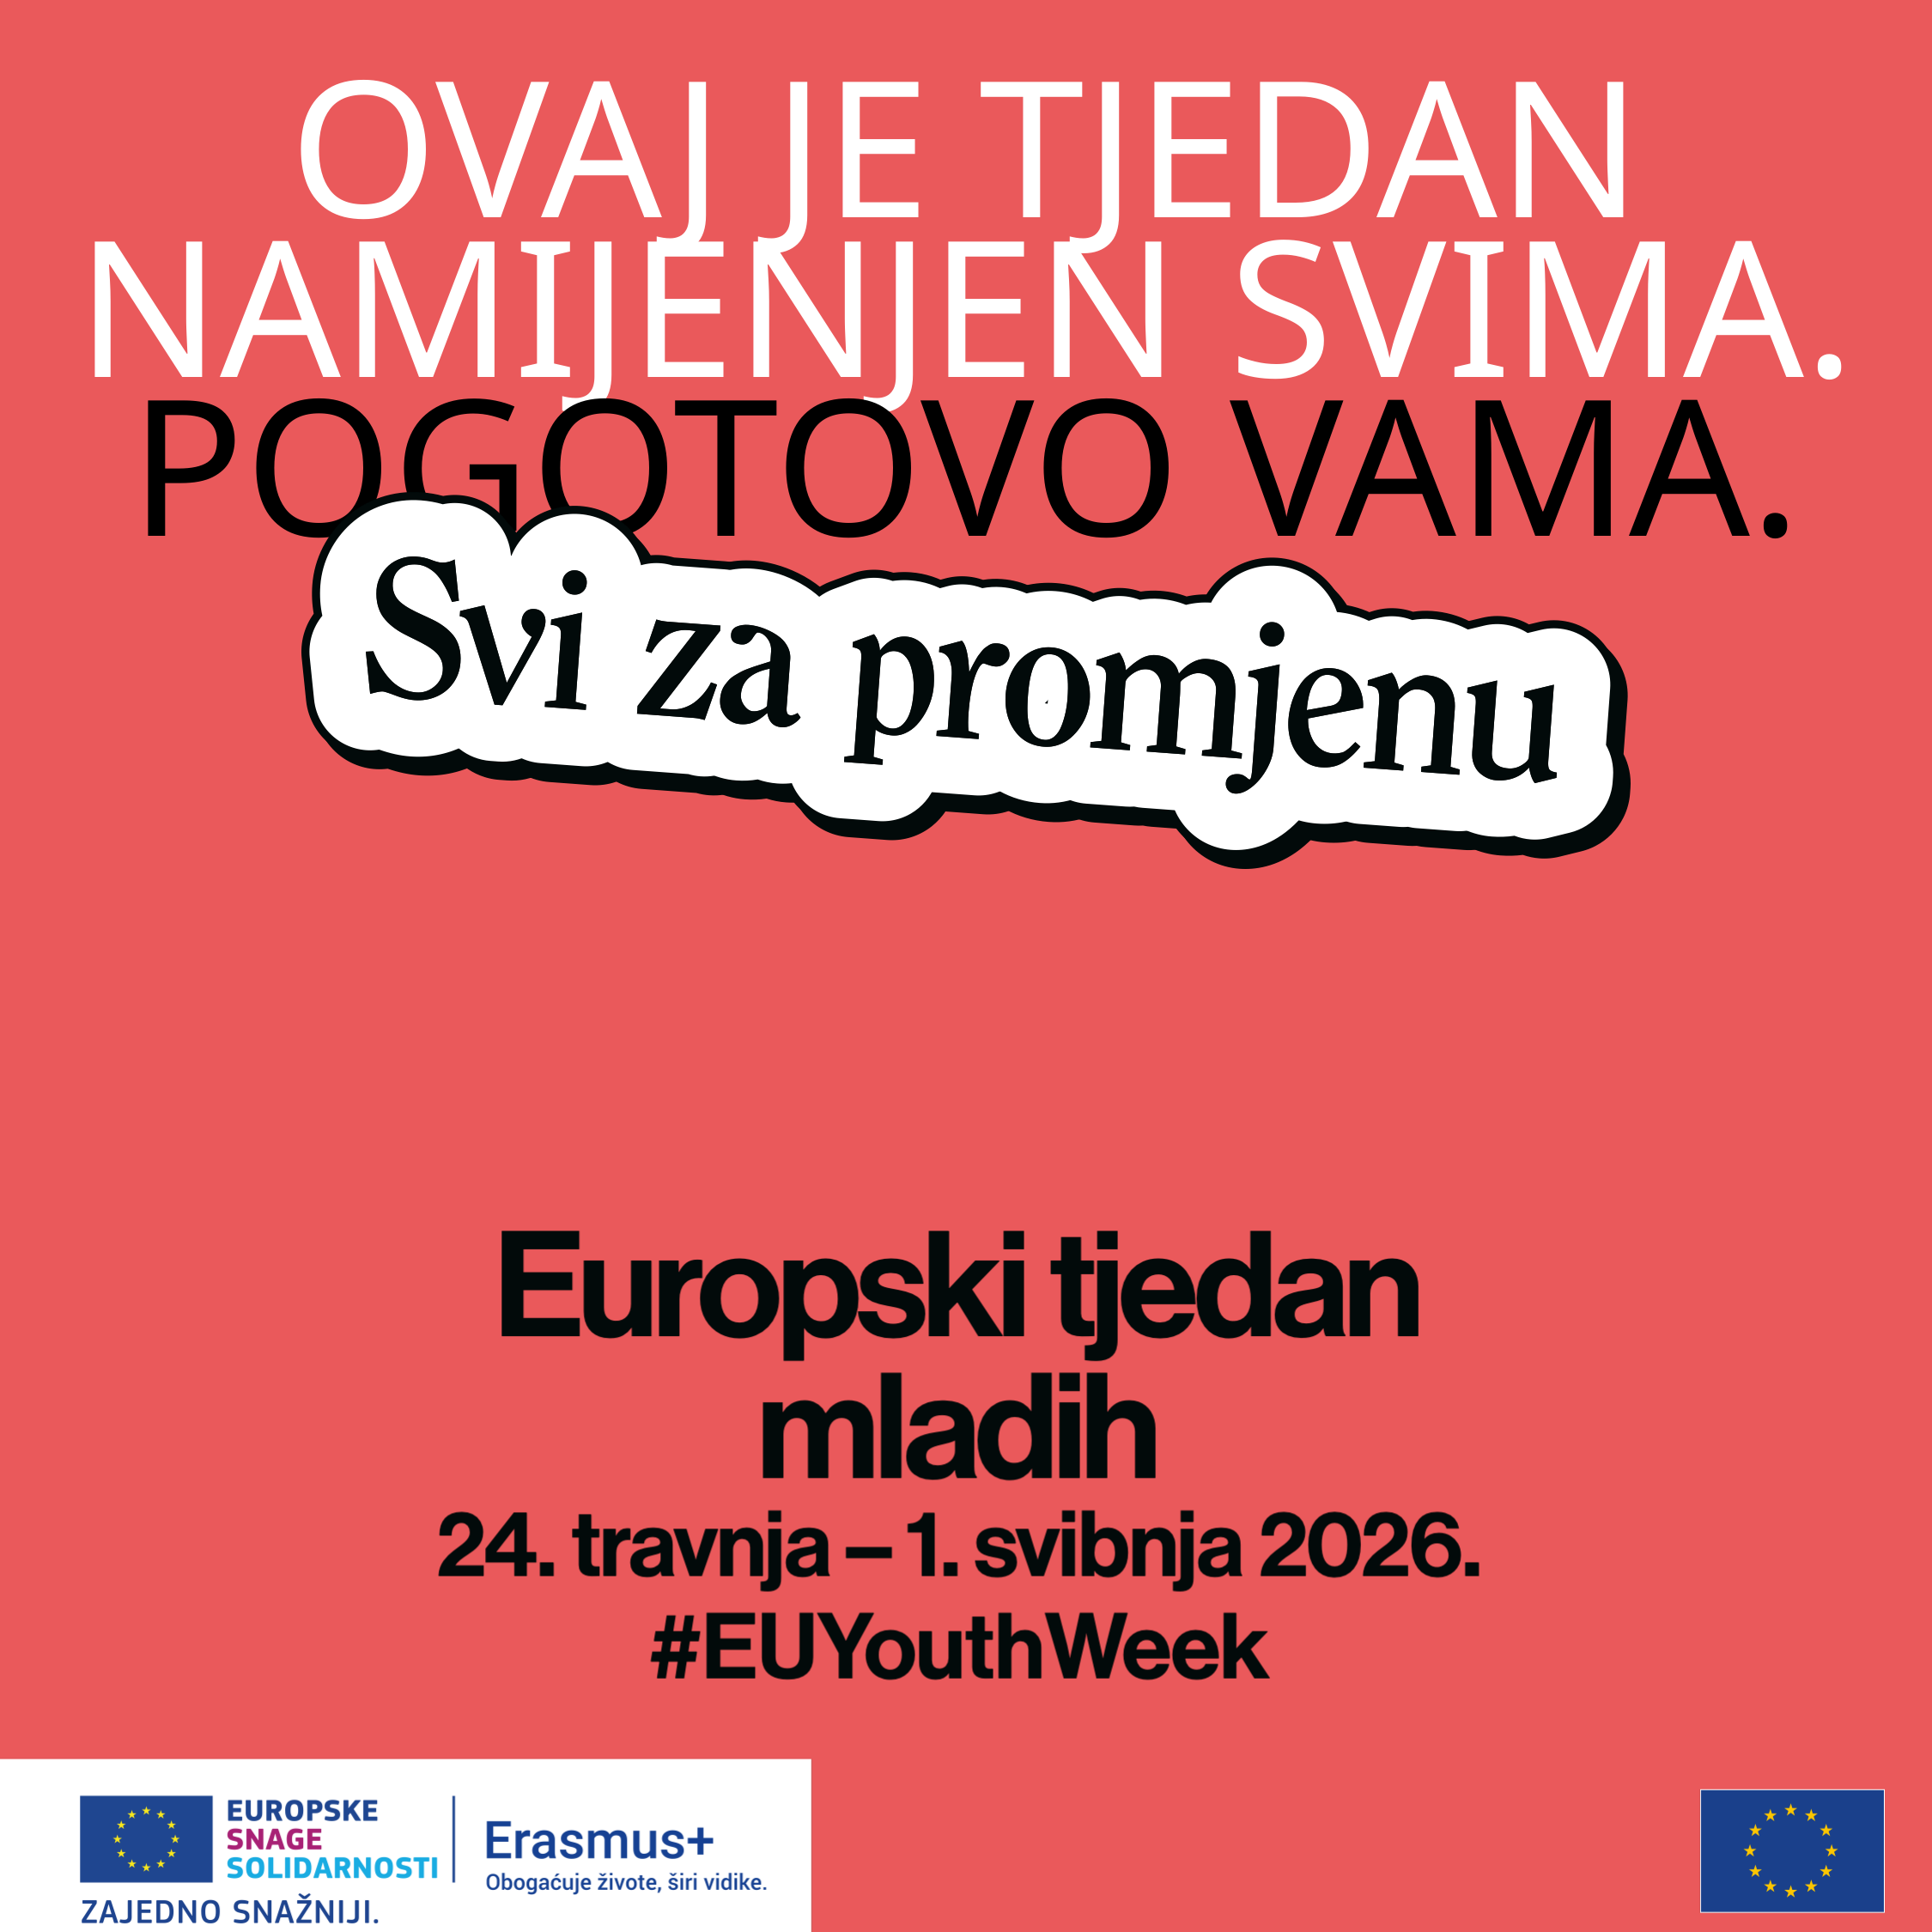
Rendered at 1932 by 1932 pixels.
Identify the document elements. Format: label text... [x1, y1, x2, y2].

text_box OVAJ JE TJEDAN NAMIJENJEN SVIMA. POGOTOVO VAMA. [51, 86, 1881, 573]
picture [301, 491, 1631, 869]
picture [0, 1210, 1885, 1932]
